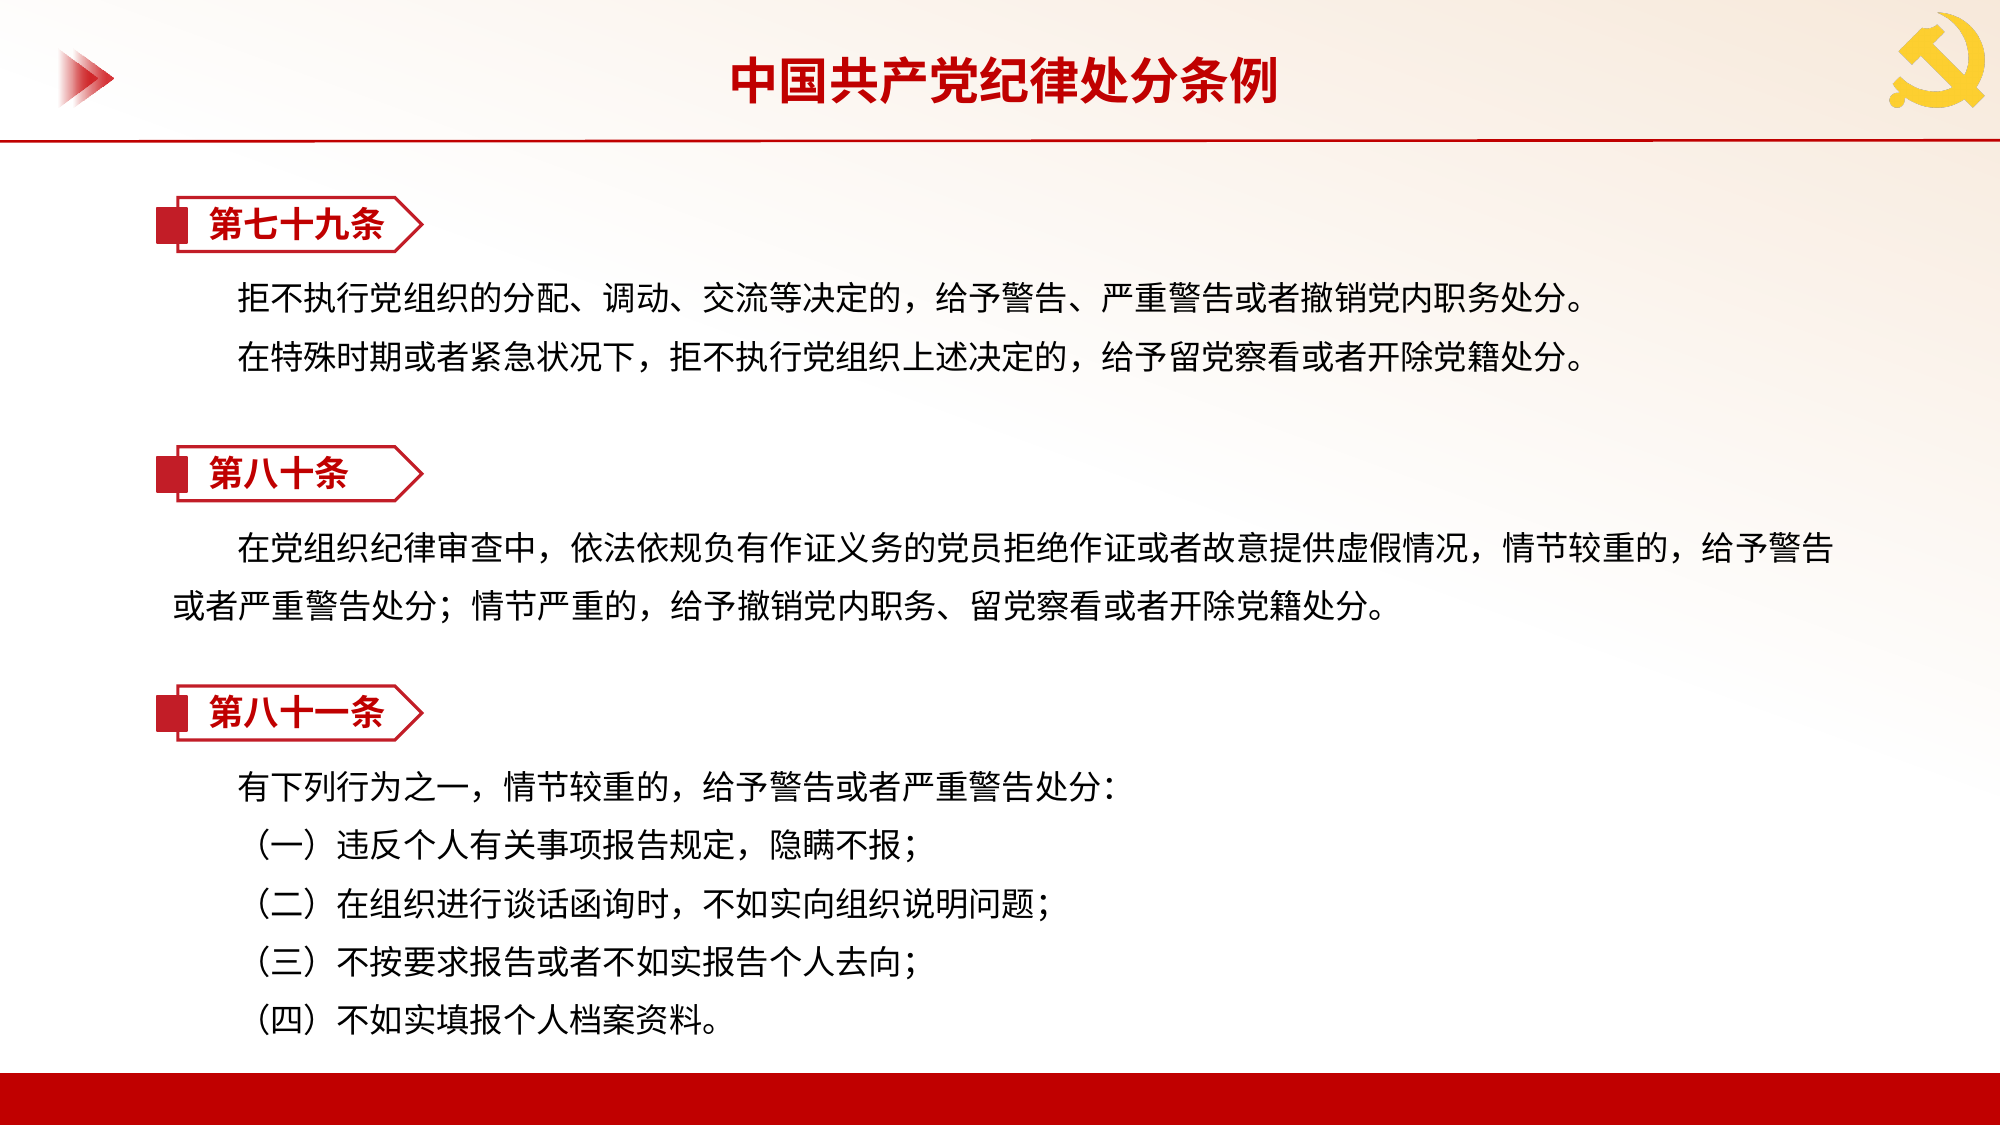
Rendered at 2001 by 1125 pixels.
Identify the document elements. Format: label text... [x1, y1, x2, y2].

text_box 在党组织纪律审查中，依法依规负有作证义务的党员拒绝作证或者故意提供虚假情况，情节较重的，给予警告或者严重警告处分；情节严重的，给予撤销党内职务、留党察看或者开除党籍处分。 [157, 501, 1850, 583]
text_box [156, 682, 422, 741]
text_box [156, 194, 422, 253]
text_box 有下列行为之一，情节较重的，给予警告或者严重警告处分： （一）违反个人有关事项报告规定，隐瞒不报； （二）在组织进行谈话函询时，不如实向组织说明问题； （三）不按要求报告或者不如实报告个人去向； （四）不如实填报个人档案资料。 [157, 740, 1850, 822]
text_box 中国共产党纪律处分条例 [303, 29, 1705, 117]
text_box [0, 1072, 2000, 1125]
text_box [156, 443, 422, 502]
text_box 拒不执行党组织的分配、调动、交流等决定的，给予警告、严重警告或者撤销党内职务处分。 在特殊时期或者紧急状况下，拒不执行党组织上述决定的，给予留党察看或者开除党籍处分。 [157, 251, 1850, 334]
picture [1889, 12, 1985, 108]
